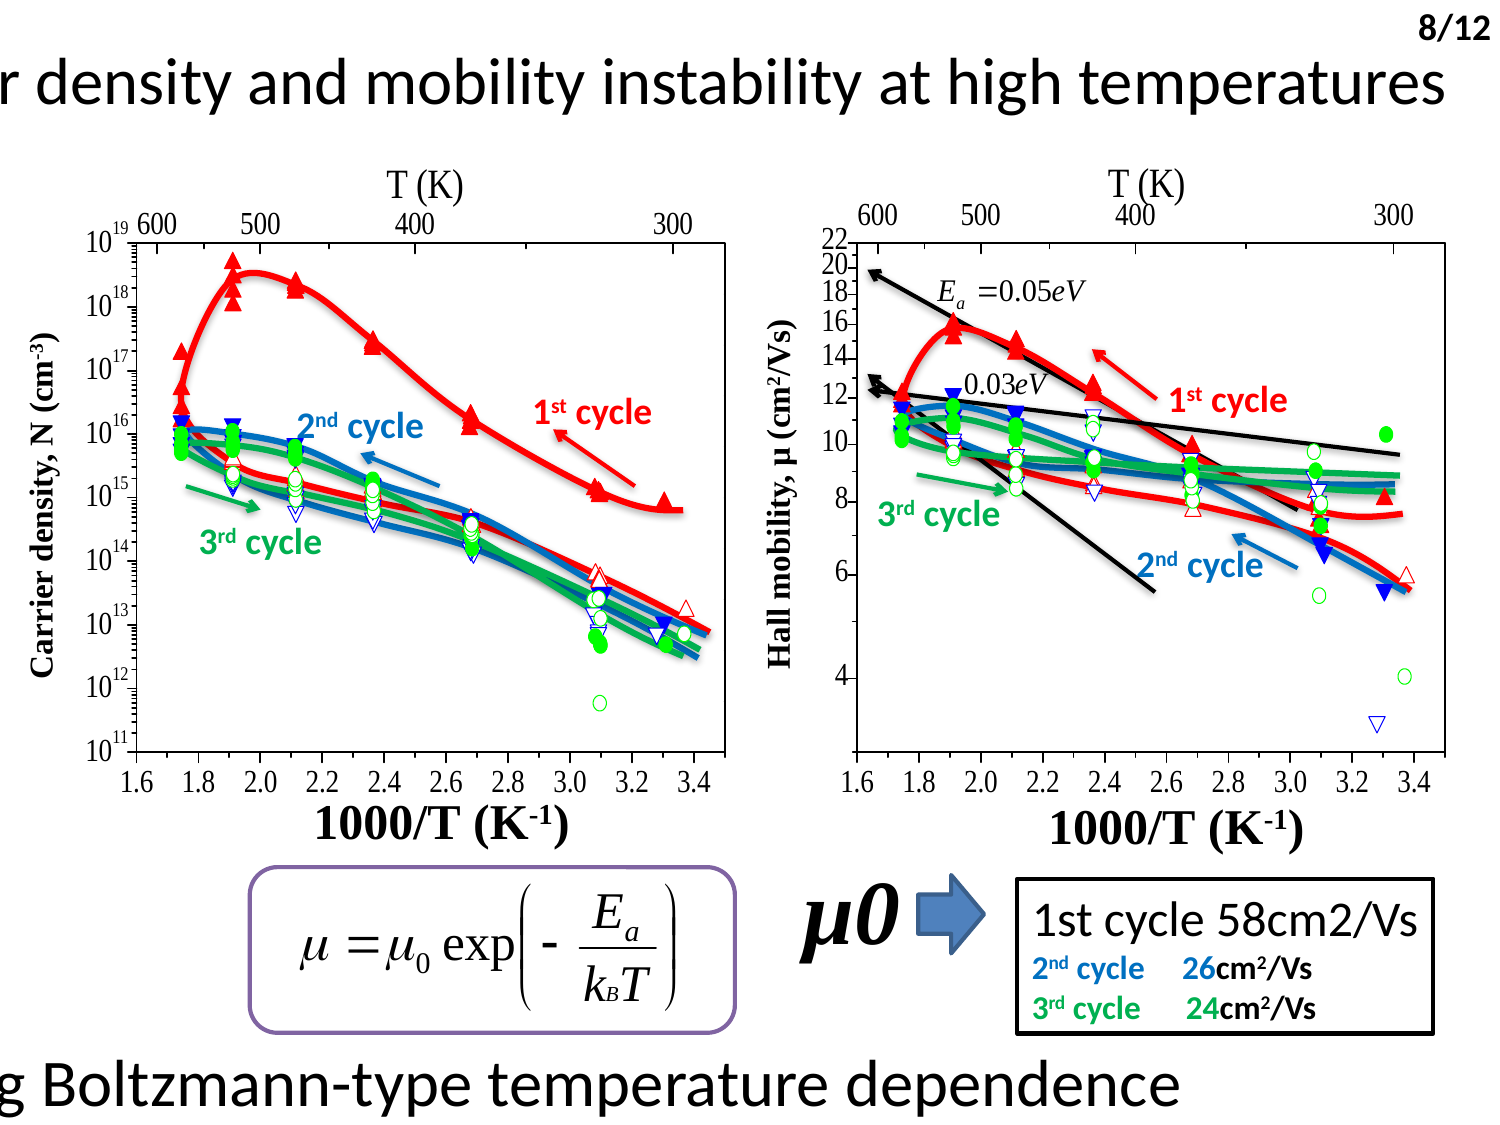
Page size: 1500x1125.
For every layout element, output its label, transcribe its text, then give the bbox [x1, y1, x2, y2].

text_box Assuming Boltzmann-type temperature dependence [0, 1032, 1197, 1125]
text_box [702, 160, 1500, 870]
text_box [289, 874, 689, 1022]
text_box Carrier density and mobility instability at high temperatures [0, 30, 1463, 126]
text_box μ0 [773, 878, 916, 971]
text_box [0, 160, 701, 870]
text_box [247, 878, 737, 1032]
text_box 1st cycle 58cm2/Vs 2nd cycle 26cm2/Vs 3rd cycle 24cm2/Vs [1015, 878, 1435, 1036]
text_box [916, 878, 986, 956]
text_box 8/12 [1403, 0, 1500, 56]
